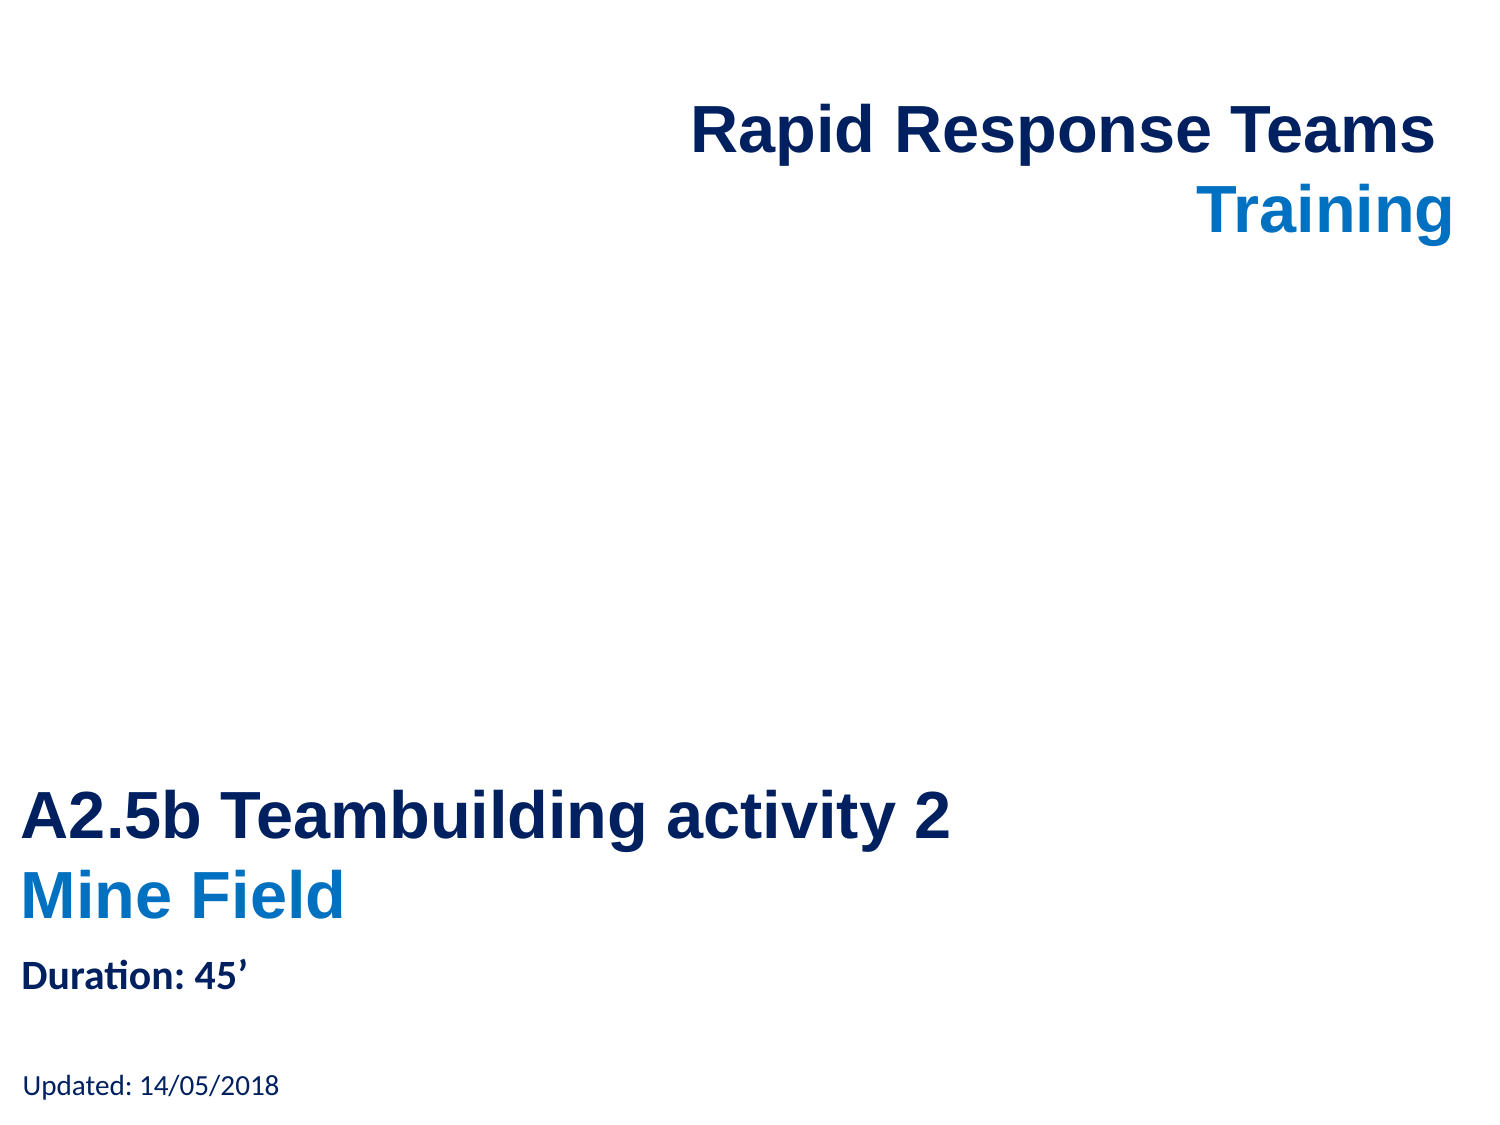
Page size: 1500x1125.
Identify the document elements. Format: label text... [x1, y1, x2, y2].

title A2.5b Teambuilding activity 2 Mine Field [5, 775, 1380, 929]
text_box Rapid Response Teams Training [655, 78, 1471, 254]
text_box Updated: 14/05/2018 [7, 1058, 295, 1109]
text_box Duration: 45’ [6, 940, 264, 1006]
